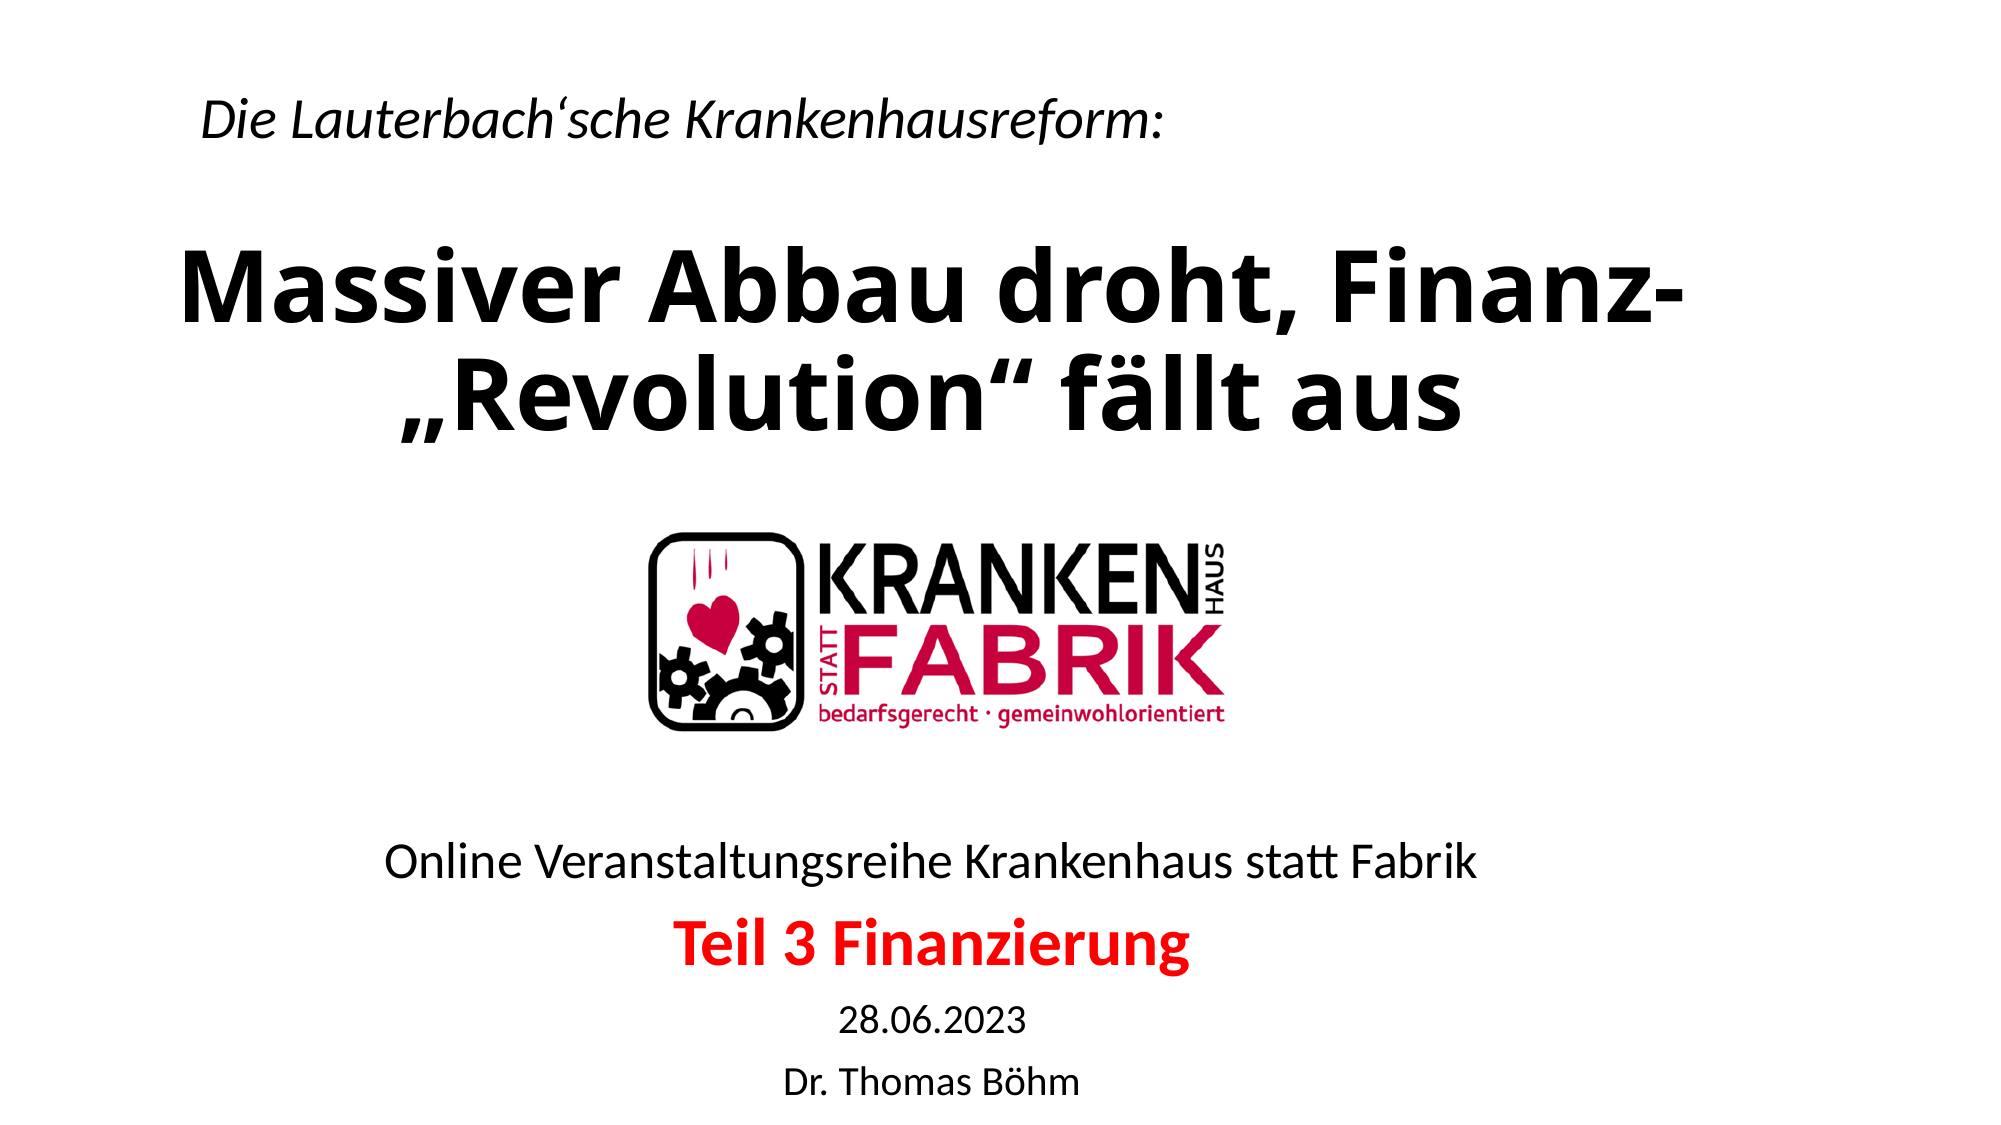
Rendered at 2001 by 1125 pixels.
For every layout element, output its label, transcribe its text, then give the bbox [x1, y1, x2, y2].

text_box Die Lauterbach‘sche Krankenhausreform: [185, 72, 1186, 158]
subtitle Online Veranstaltungsreihe Krankenhaus statt Fabrik Teil 3 Finanzierung 28.06.2023 Dr. Thomas Böhm [128, 834, 1737, 1106]
title Massiver Abbau droht, Finanz‐„Revolution“ fällt aus [114, 104, 1750, 453]
picture [600, 484, 1272, 780]
